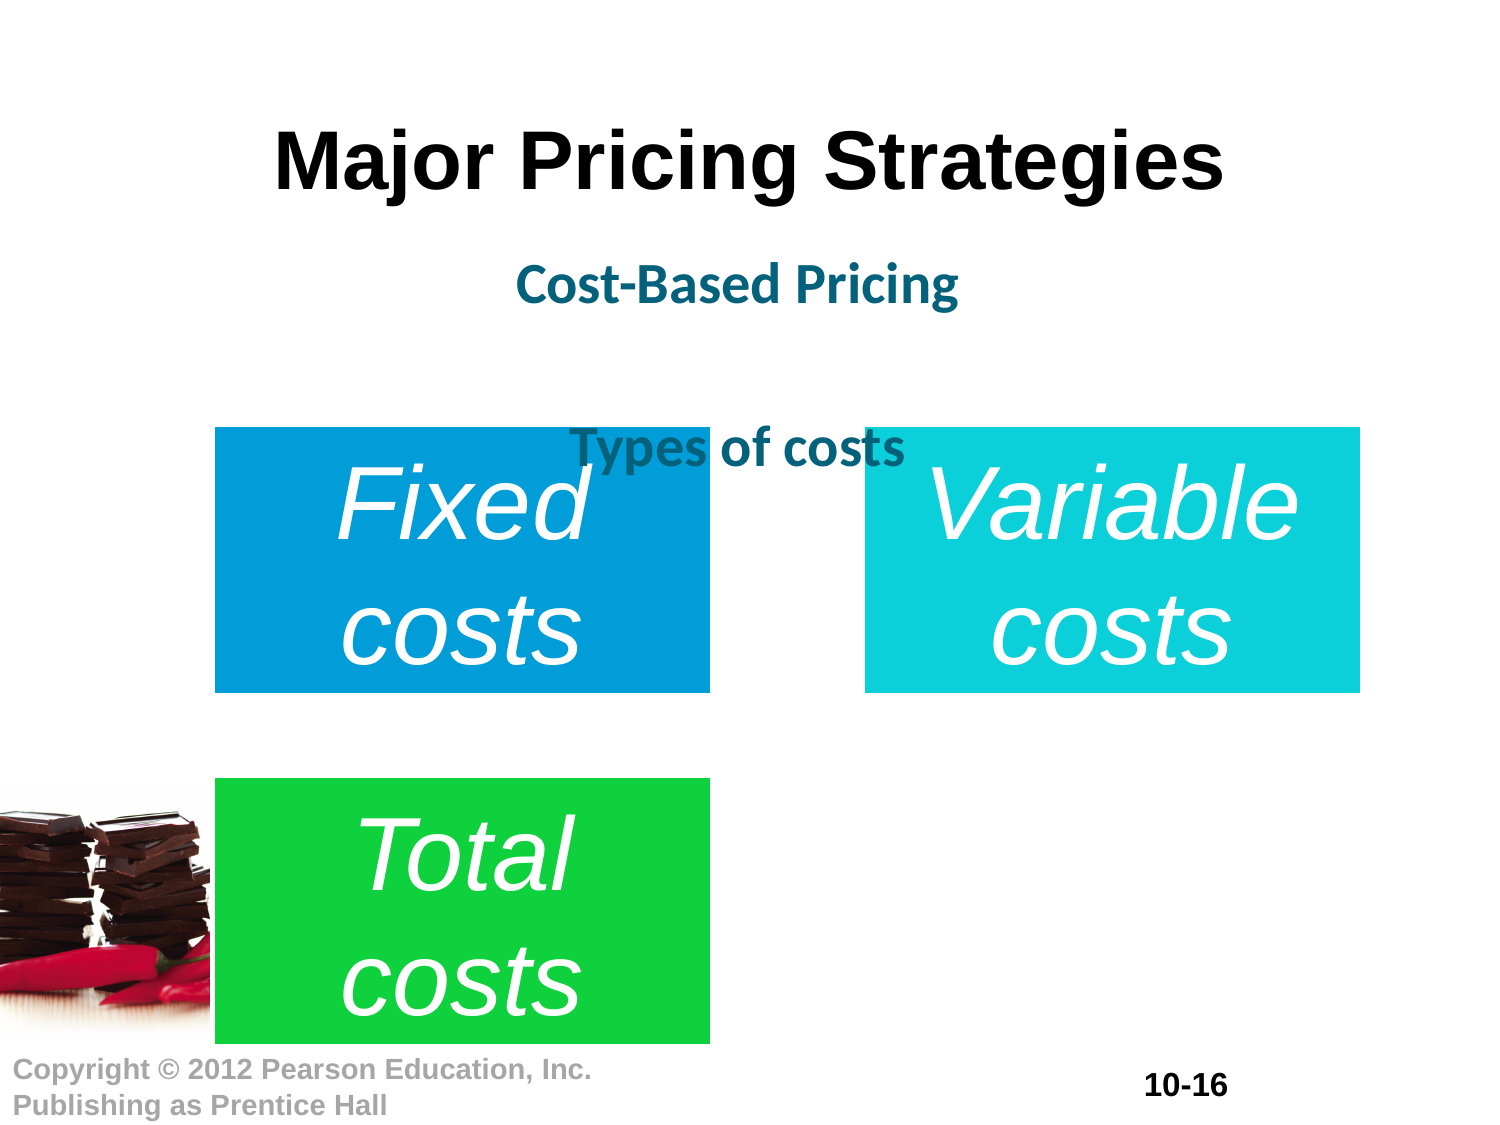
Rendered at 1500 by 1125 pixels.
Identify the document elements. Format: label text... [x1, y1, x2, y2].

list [212, 424, 1363, 851]
picture [0, 789, 210, 1039]
list Cost-Based Pricing Types of costs [149, 237, 1326, 301]
title Major Pricing Strategies [112, 37, 1388, 226]
